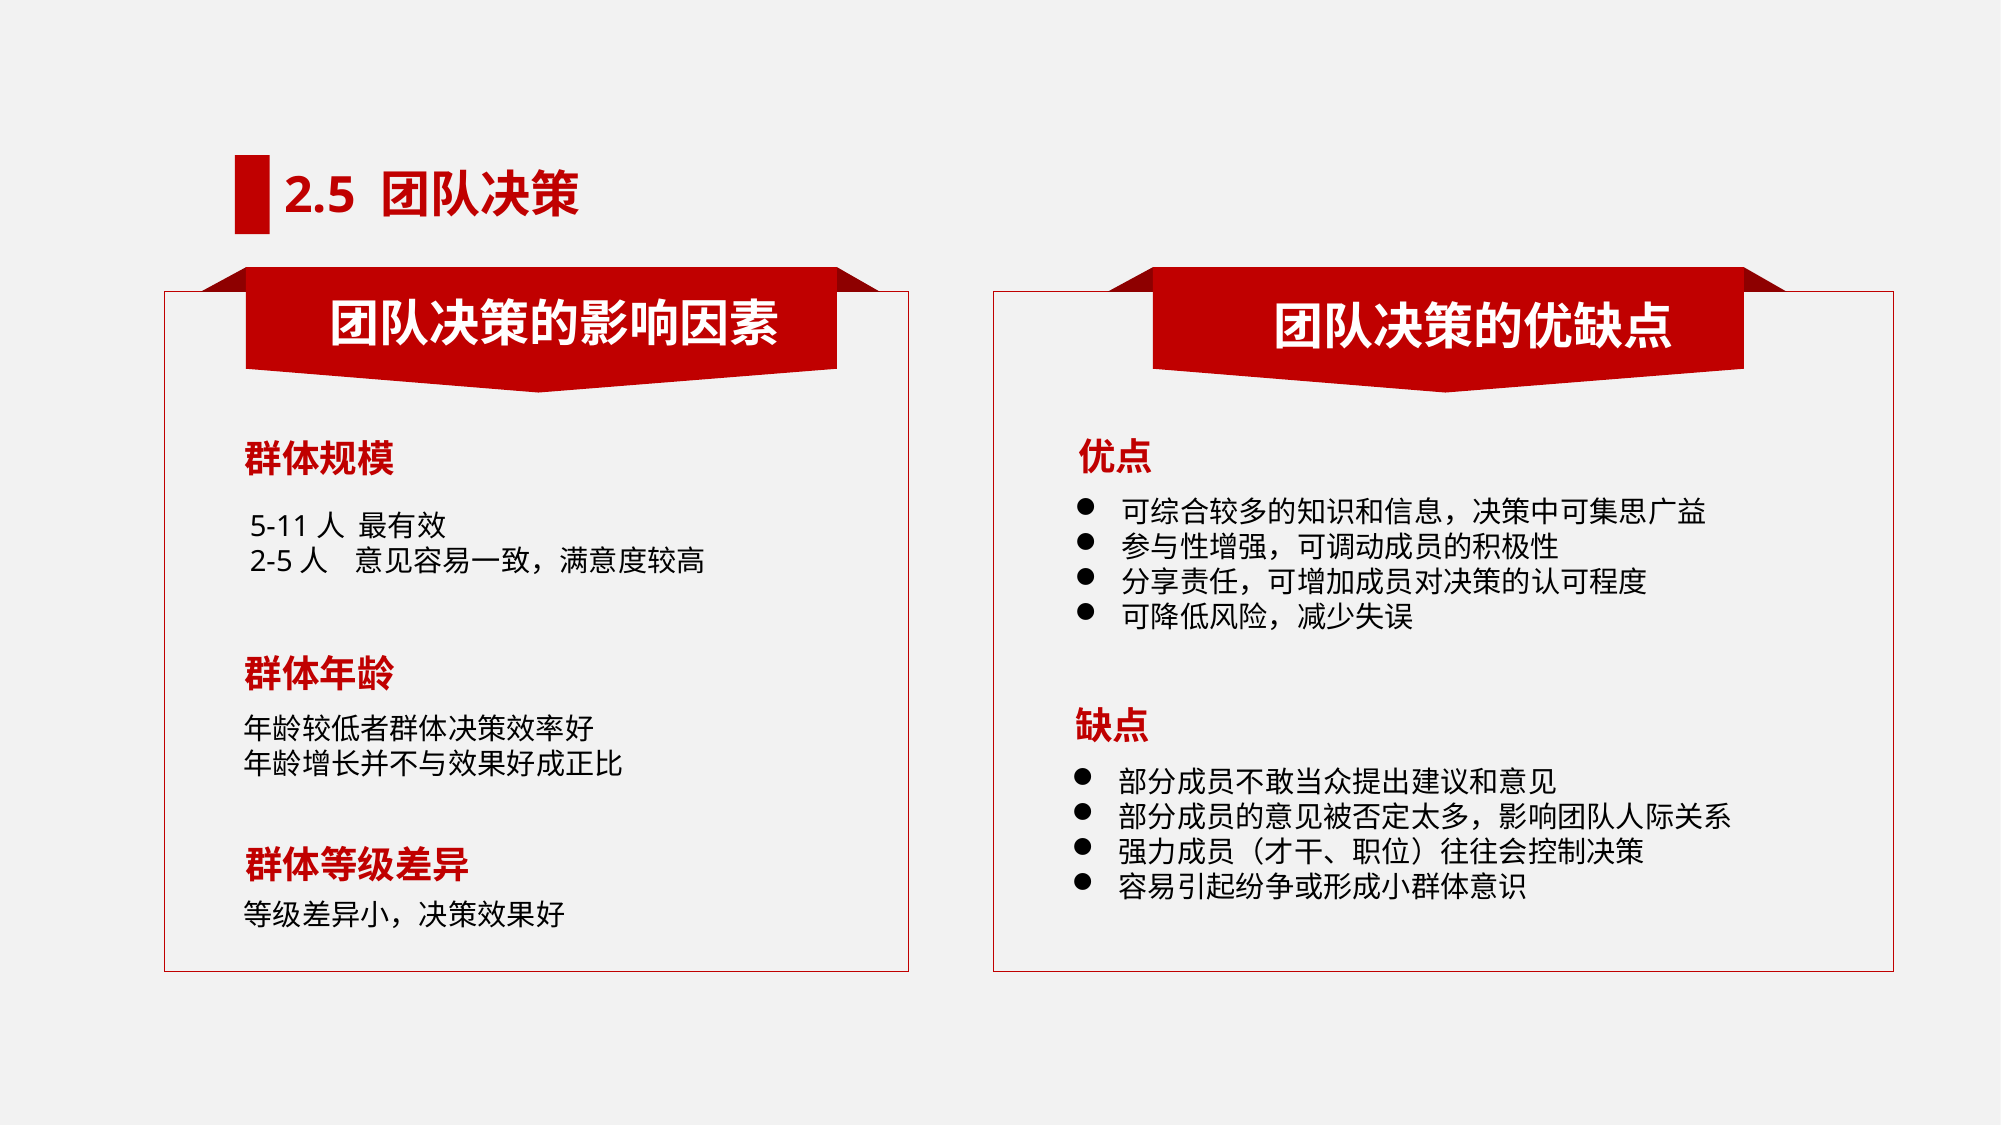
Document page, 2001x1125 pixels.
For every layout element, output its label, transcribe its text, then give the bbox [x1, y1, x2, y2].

text_box 群体年龄 [229, 642, 410, 703]
text_box 群体规模 [229, 427, 410, 487]
text_box 缺点 [1060, 694, 1166, 755]
text_box [234, 155, 270, 235]
text_box [993, 291, 1894, 972]
text_box [1744, 267, 1788, 292]
text_box 可综合较多的知识和信息，决策中可集思广益 参与性增强，可调动成员的积极性 分享责任，可增加成员对决策的认可程度 可降低风险，减少失误 [1059, 485, 1894, 641]
text_box [245, 267, 837, 393]
text_box 年龄较低者群体决策效率好 年龄增长并不与效果好成正比 [228, 702, 917, 788]
text_box 团队决策的影响因素 [314, 283, 795, 359]
text_box 2.5 团队决策 [270, 155, 1038, 230]
text_box 部分成员不敢当众提出建议和意见 部分成员的意见被否定太多，影响团队人际关系 强力成员（才干、职位）往往会控制决策 容易引起纷争或形成小群体意识 [1057, 755, 1891, 911]
text_box 团队决策的优缺点 [1258, 287, 1689, 363]
text_box 优点 [1063, 425, 1169, 485]
text_box [1107, 267, 1152, 292]
text_box 群体等级差异 [230, 833, 485, 894]
text_box 5-11人 最有效 2-5人 意见容易一致，满意度较高 [235, 499, 923, 585]
text_box 等级差异小，决策效果好 [228, 888, 917, 939]
text_box [200, 267, 245, 292]
text_box [837, 267, 881, 292]
text_box [1152, 267, 1744, 393]
text_box [164, 291, 909, 972]
